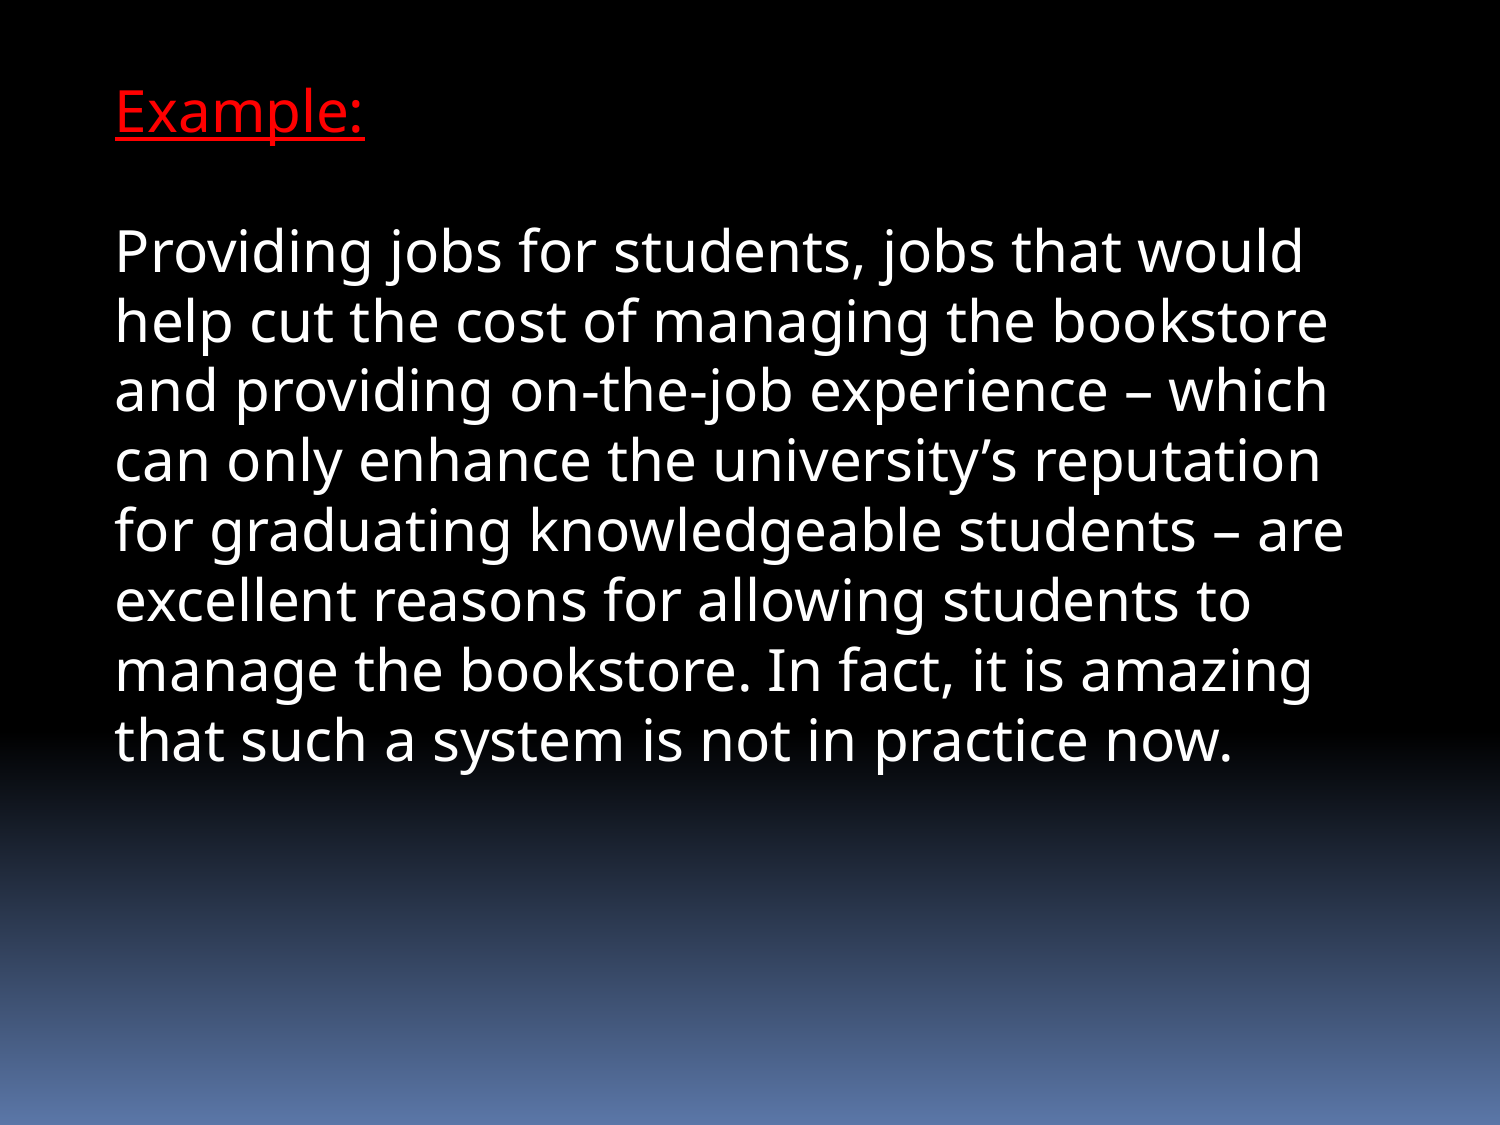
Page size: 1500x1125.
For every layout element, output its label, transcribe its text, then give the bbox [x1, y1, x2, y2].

text_box Example: Providing jobs for students, jobs that would help cut the cost of managing the bookstore and providing on-the-job experience – which can only enhance the university’s reputation for graduating knowledgeable students – are excellent reasons for allowing students to manage the bookstore. In fact, it is amazing that such a system is not in practice now. [100, 66, 1424, 781]
